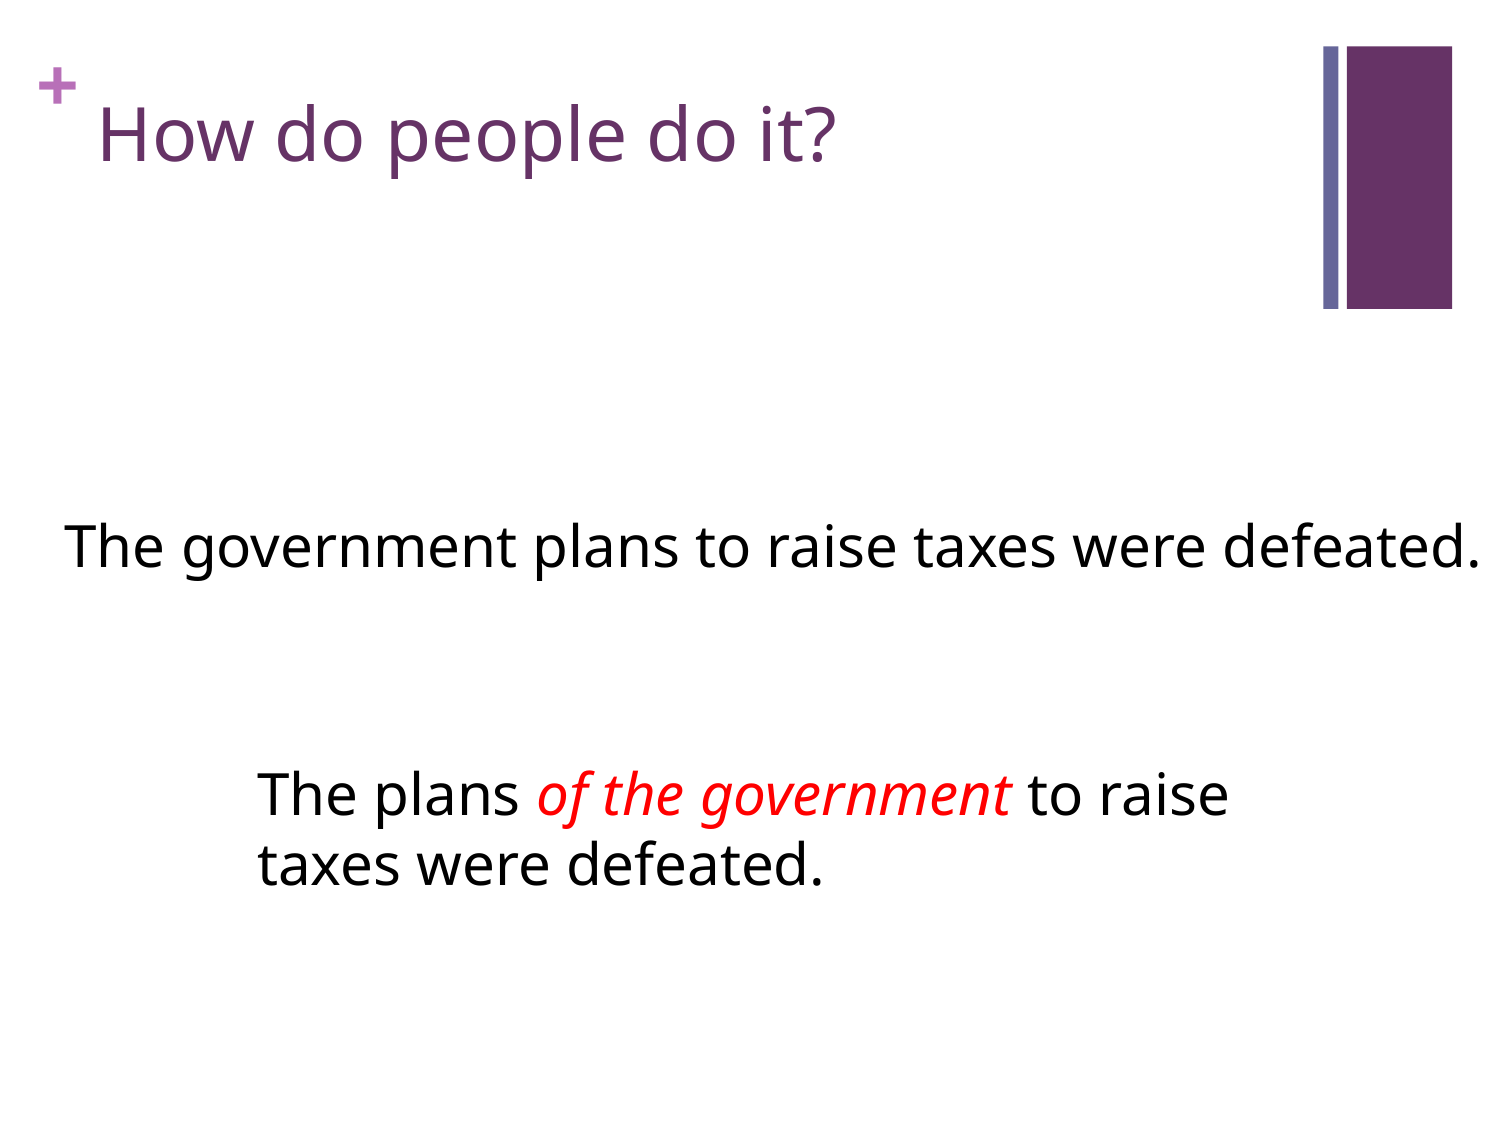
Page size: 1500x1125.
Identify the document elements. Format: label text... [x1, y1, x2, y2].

text_box The plans of the government to raise taxes were defeated. [242, 749, 1322, 905]
title How do people do it? [81, 79, 1322, 263]
text_box The government plans to raise taxes were defeated. [49, 501, 1497, 587]
